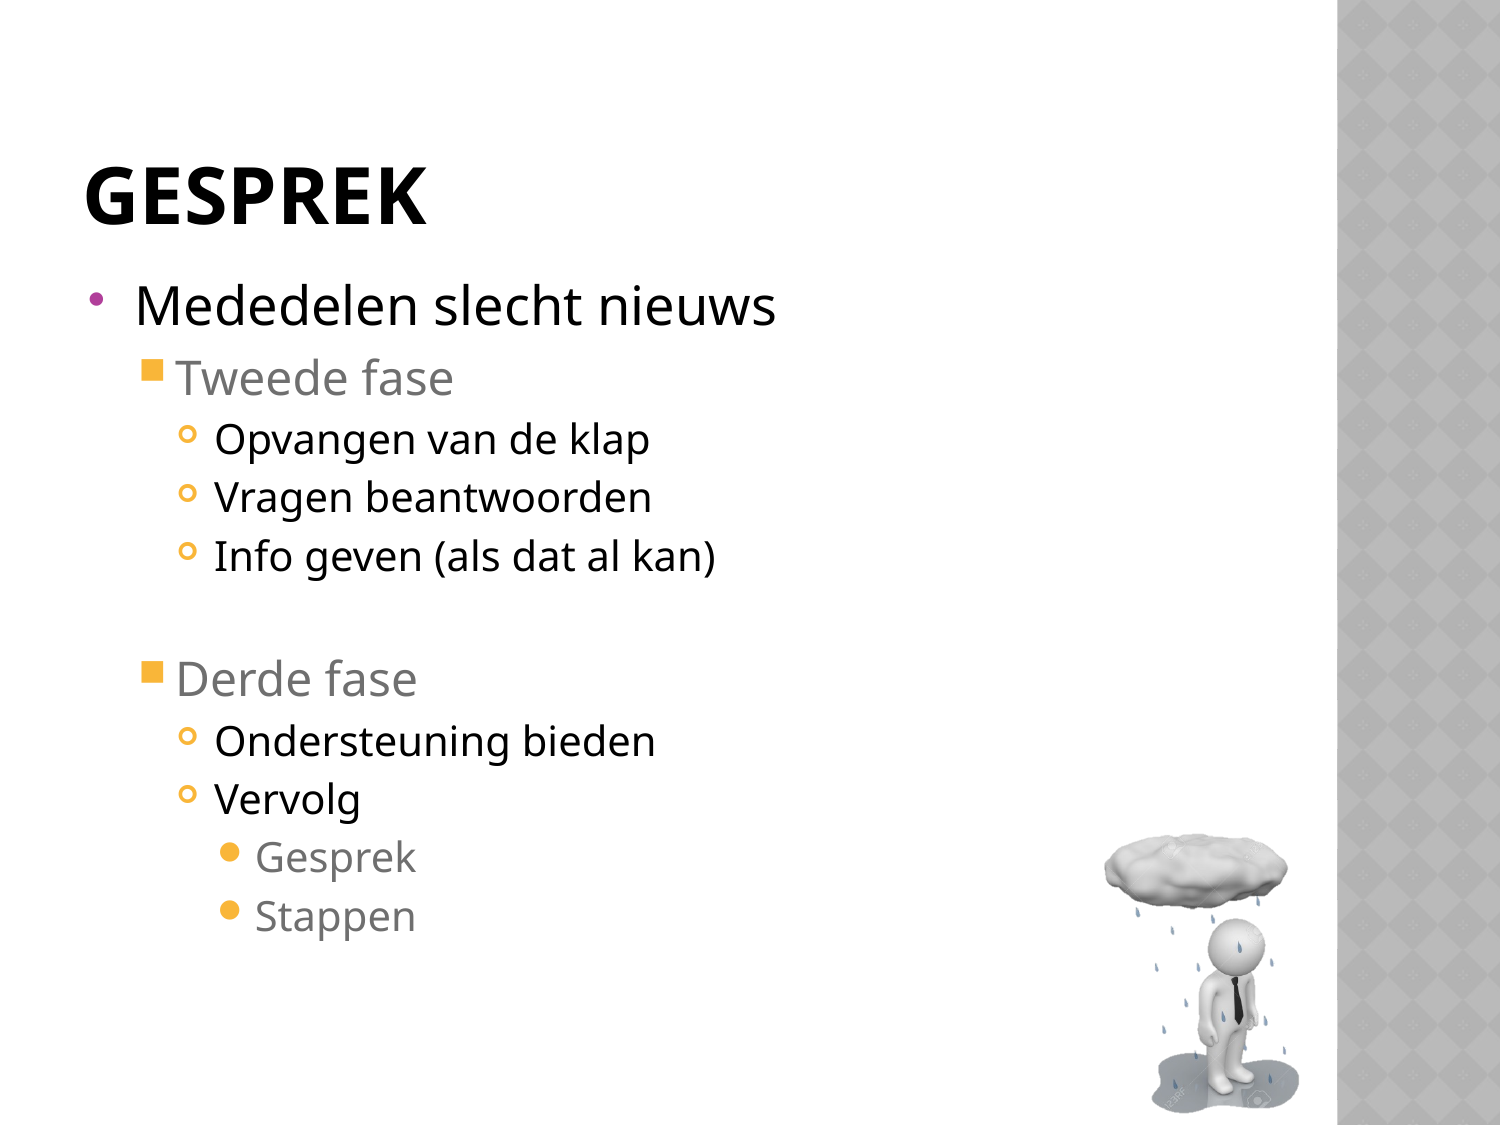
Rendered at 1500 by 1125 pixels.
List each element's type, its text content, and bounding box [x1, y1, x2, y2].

title gesprek [75, 52, 1263, 240]
list Mededelen slecht nieuws Tweede fase Opvangen van de klap Vragen beantwoorden Info geven (als dat al kan) Derde fase Ondersteuning bieden Vervolg Gesprek Stappen [75, 264, 1263, 1059]
picture [1063, 821, 1365, 1123]
